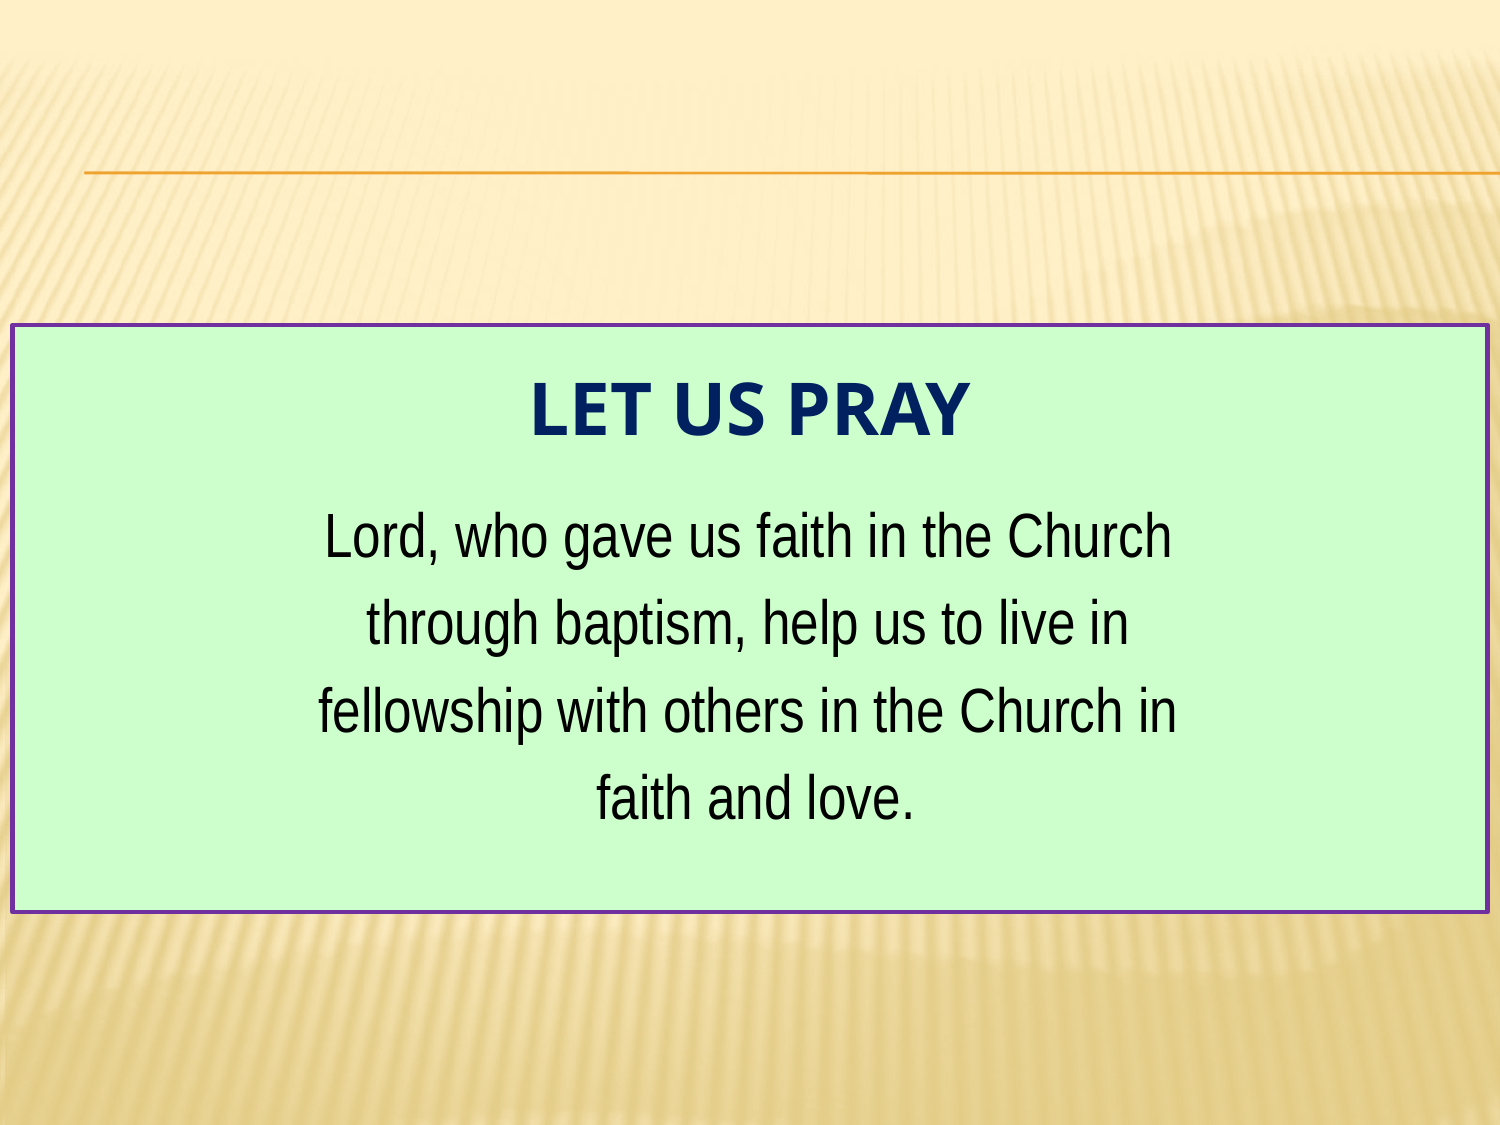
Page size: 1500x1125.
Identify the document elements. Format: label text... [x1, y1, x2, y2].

list Lord, who gave us faith in the Church through baptism, help us to live in fellowship with others in the Church in faith and love. [12, 487, 1500, 675]
text_box [10, 323, 1490, 337]
title Let us Pray [0, 337, 1500, 475]
text_box [10, 475, 1490, 914]
